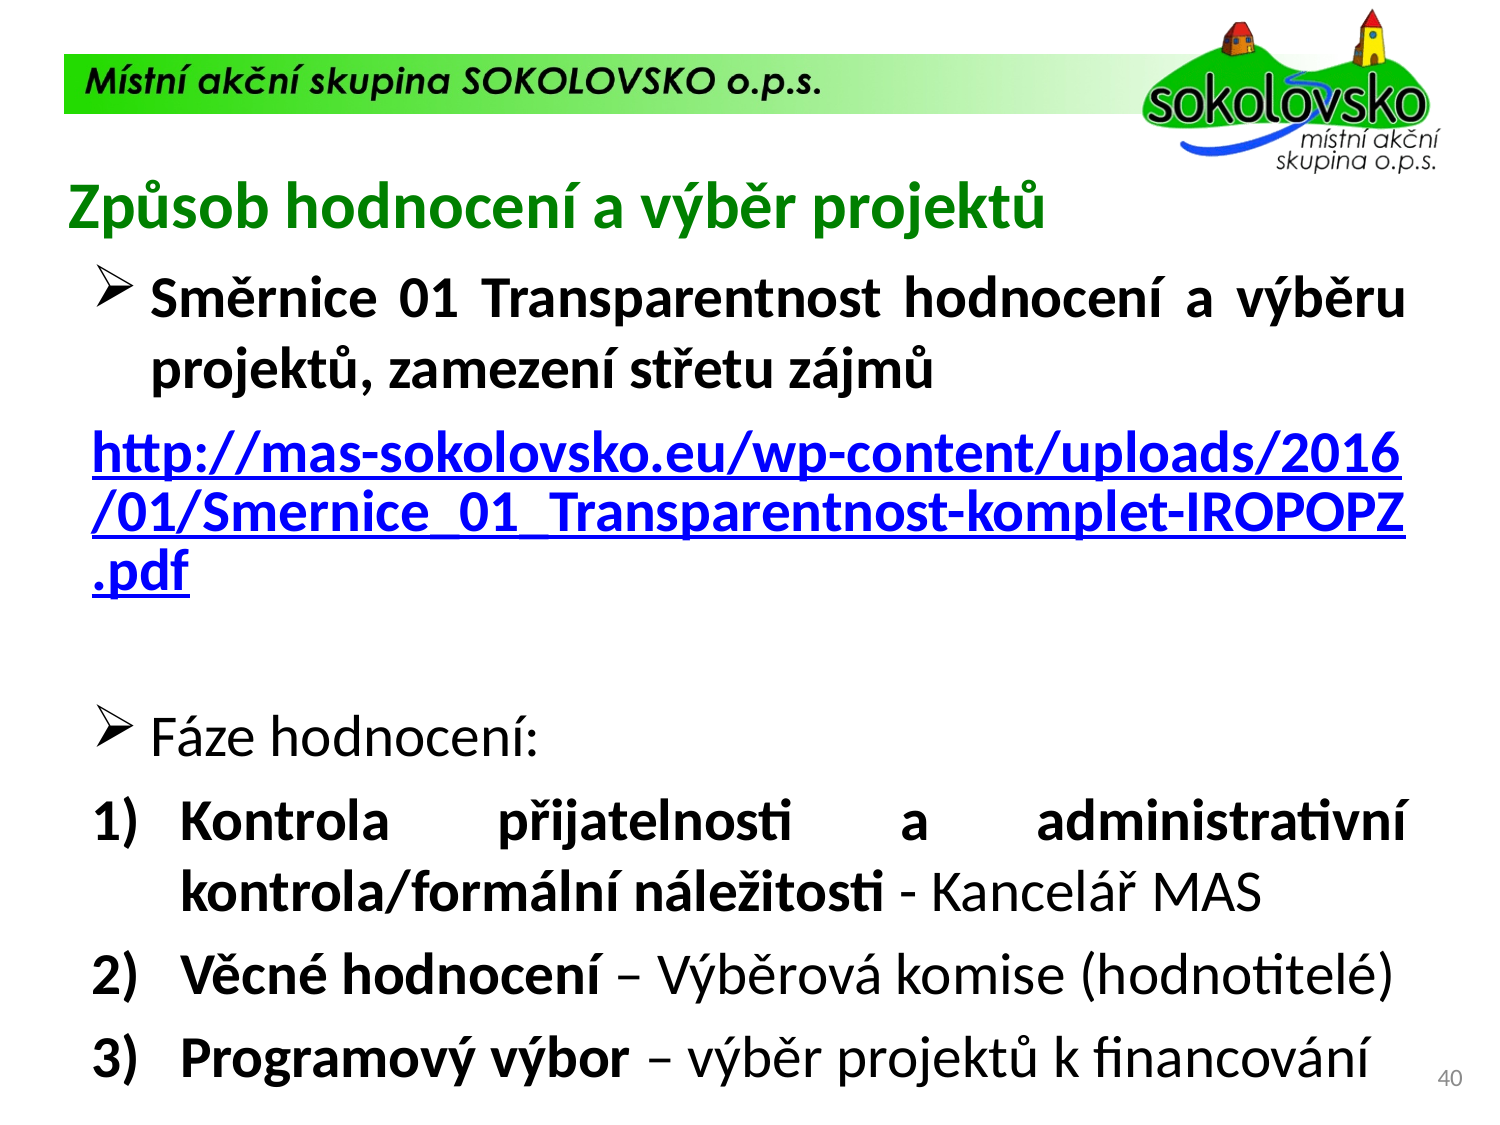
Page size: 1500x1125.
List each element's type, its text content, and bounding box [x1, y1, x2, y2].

picture [64, 0, 1455, 197]
slide_number 40 [1128, 1046, 1478, 1107]
list Směrnice 01 Transparentnost hodnocení a výběru projektů, zamezení střetu zájmů http://mas-sokolovsko.eu/wp-content/uploads/2016/01/Smernice_01_Transparentnost-komplet-IROPOPZ.pdf Fáze hodnocení: Kontrola přijatelnosti a administrativní kontrola/formální náležitosti - Kancelář MAS Věcné hodnocení – Výběrová komise (hodnotitelé) Programový výbor – výběr projektů k financování [76, 250, 1424, 1083]
title Způsob hodnocení a výběr projektů [53, 137, 1404, 268]
